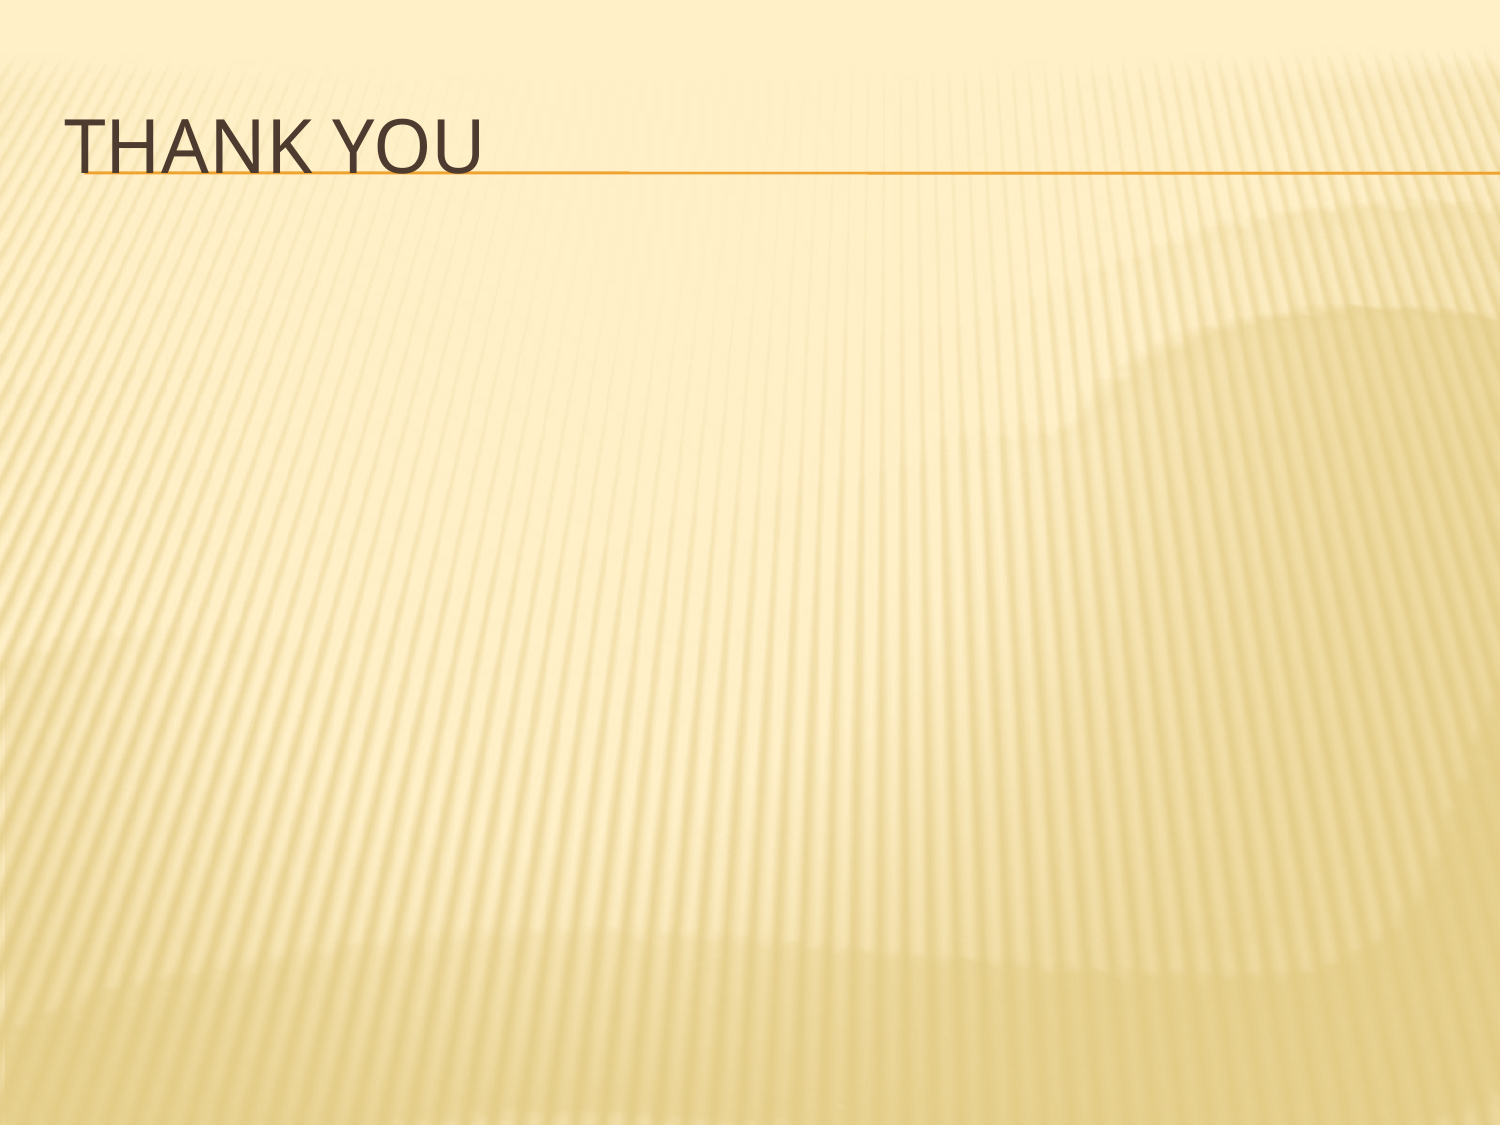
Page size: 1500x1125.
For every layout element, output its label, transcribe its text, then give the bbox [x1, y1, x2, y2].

title Thank you [49, 75, 1475, 213]
